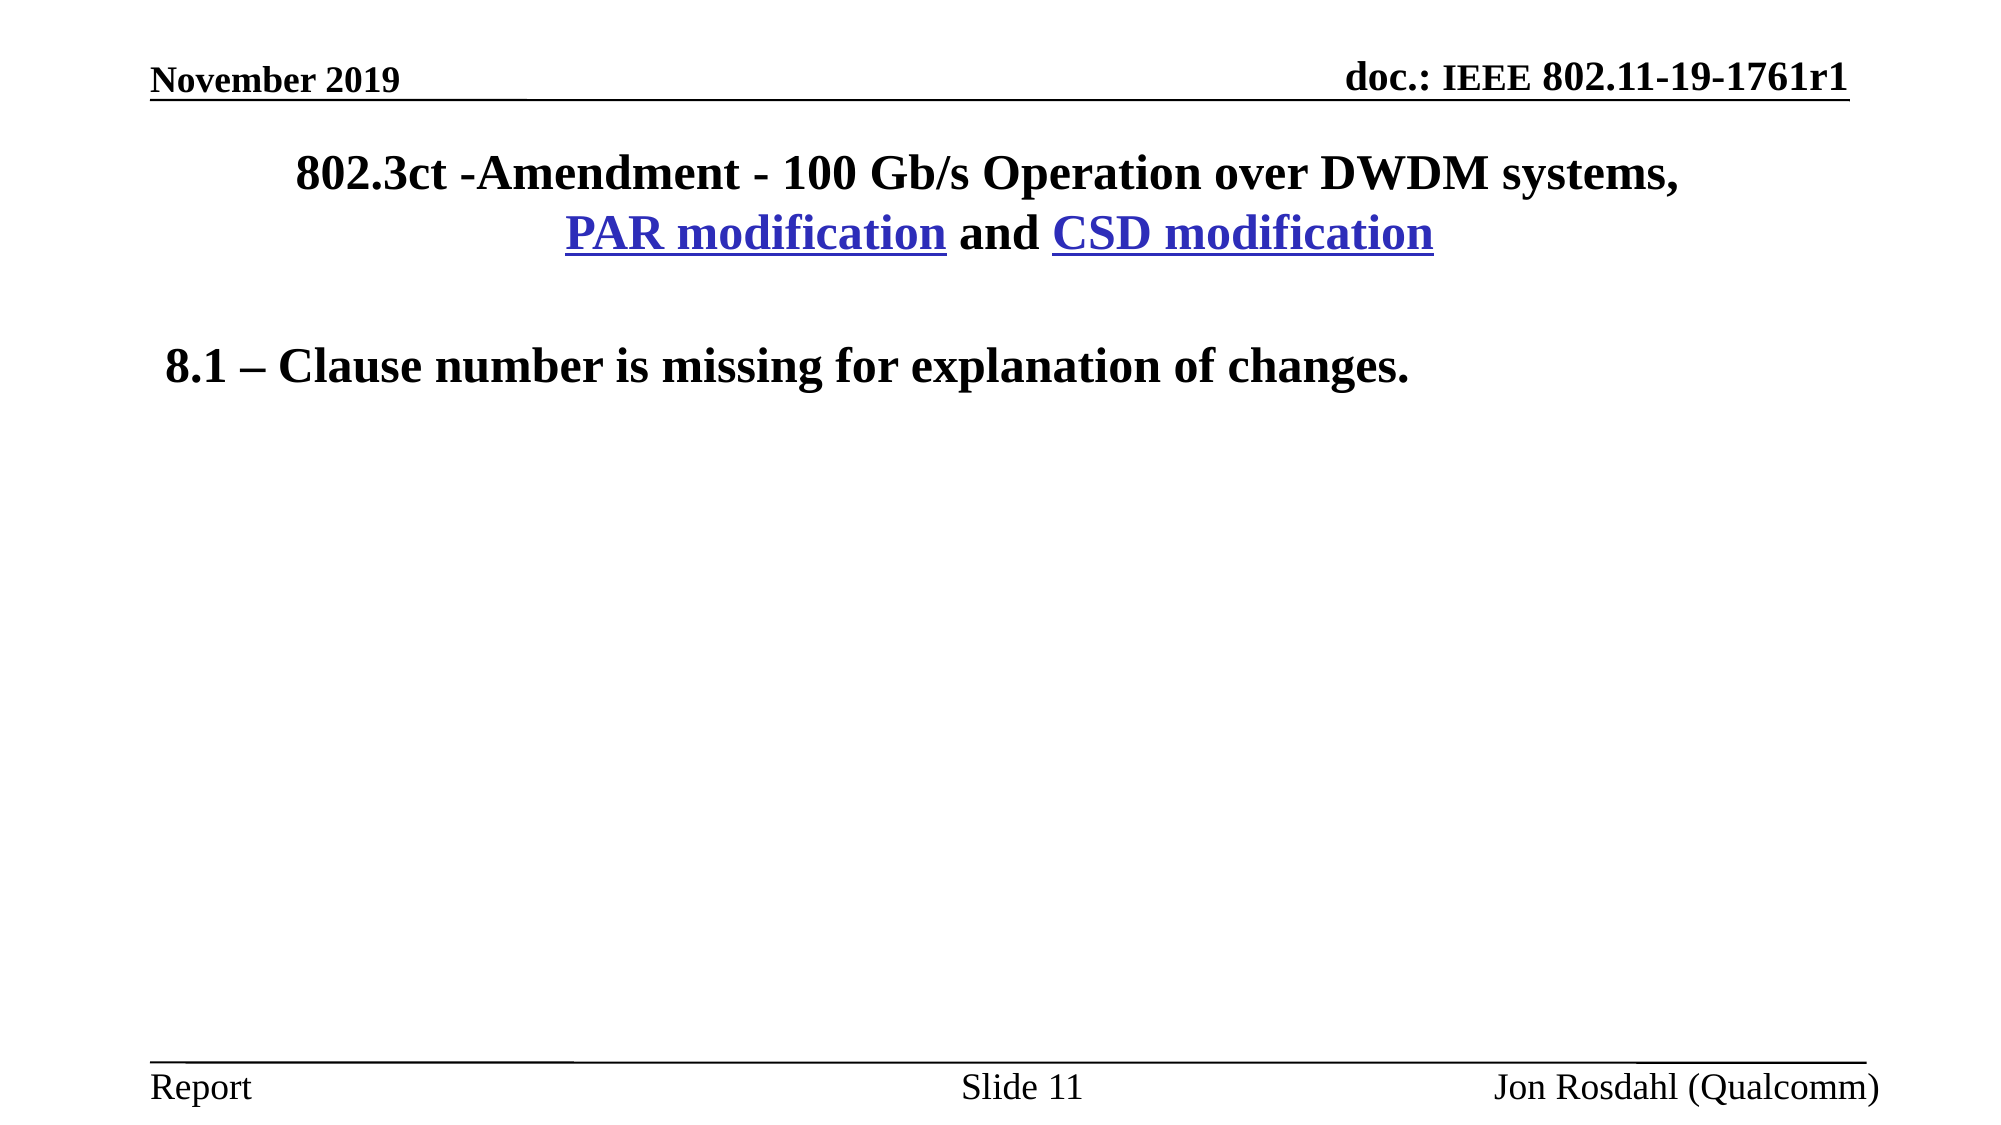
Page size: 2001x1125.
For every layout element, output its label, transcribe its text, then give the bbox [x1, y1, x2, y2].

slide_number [149, 49, 431, 100]
title 802.3ct -Amendment - 100 Gb/s Operation over DWDM systems, PAR modification and CSD modification [149, 112, 1850, 288]
list 8.1 – Clause number is missing for explanation of changes. [149, 324, 1850, 1000]
footer Jon Rosdahl (Qualcomm) [1436, 1061, 1881, 1108]
slide_number Slide 11 [950, 1061, 1095, 1125]
